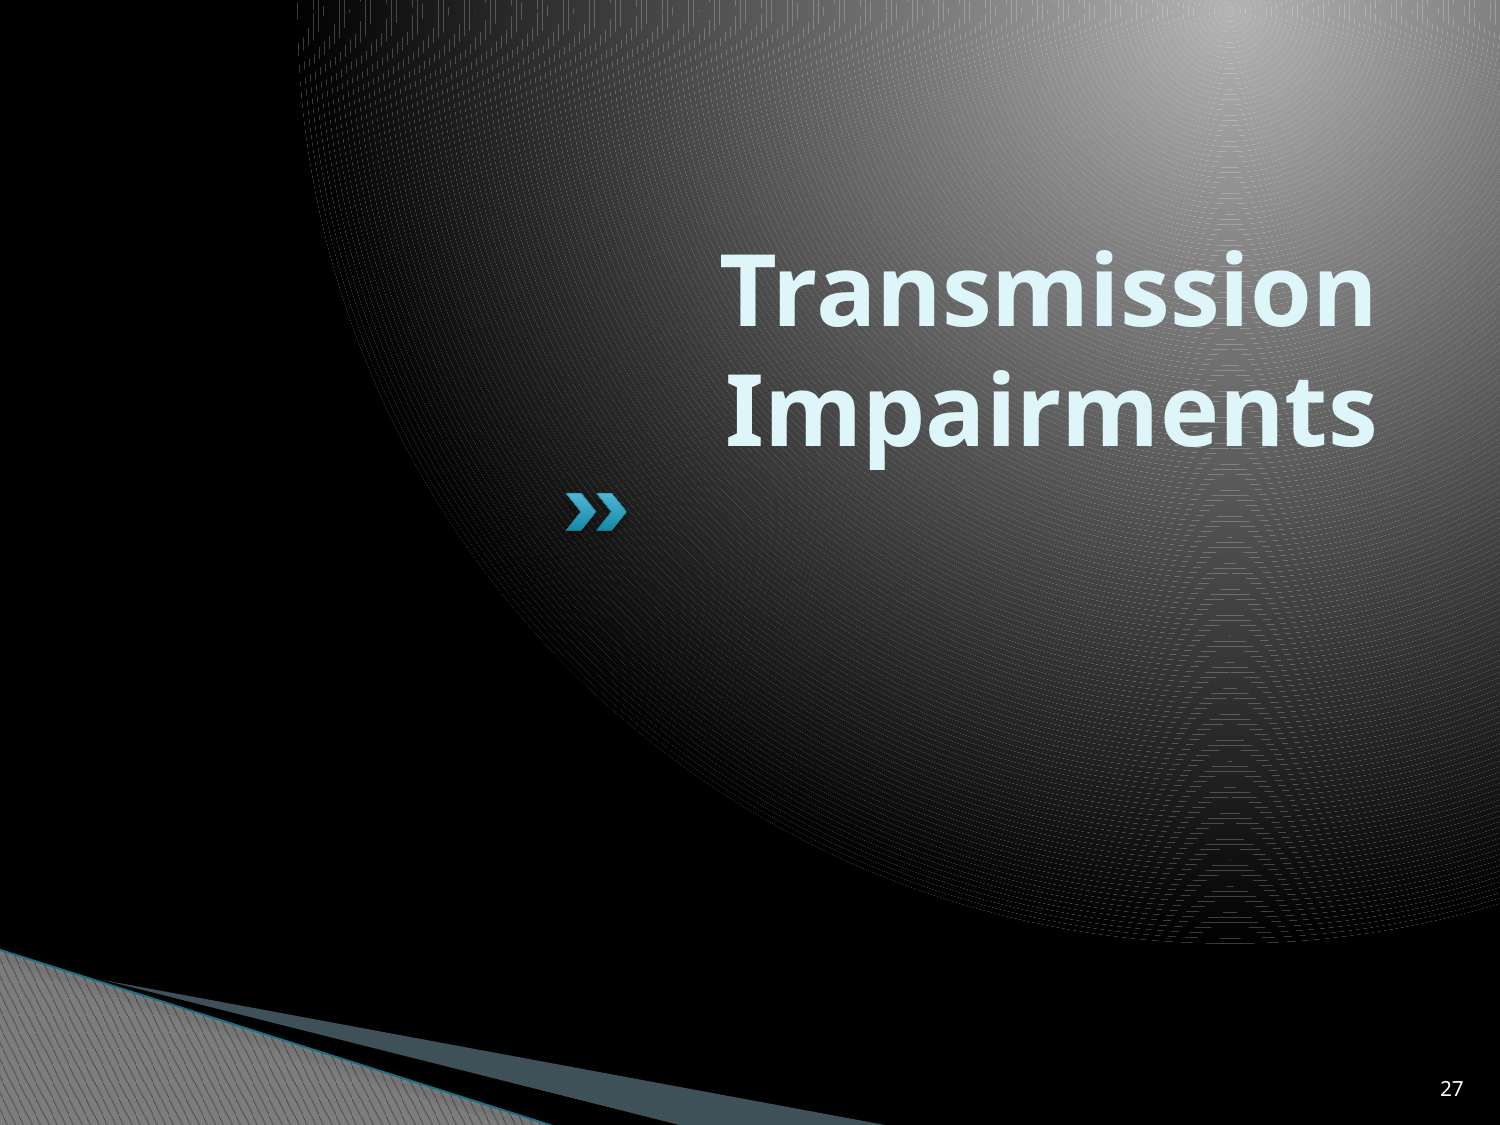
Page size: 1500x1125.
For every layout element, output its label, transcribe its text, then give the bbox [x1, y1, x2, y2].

title Transmission Impairments [118, 173, 1394, 474]
slide_number 27 [1418, 1051, 1479, 1112]
picture [0, 952, 543, 1125]
